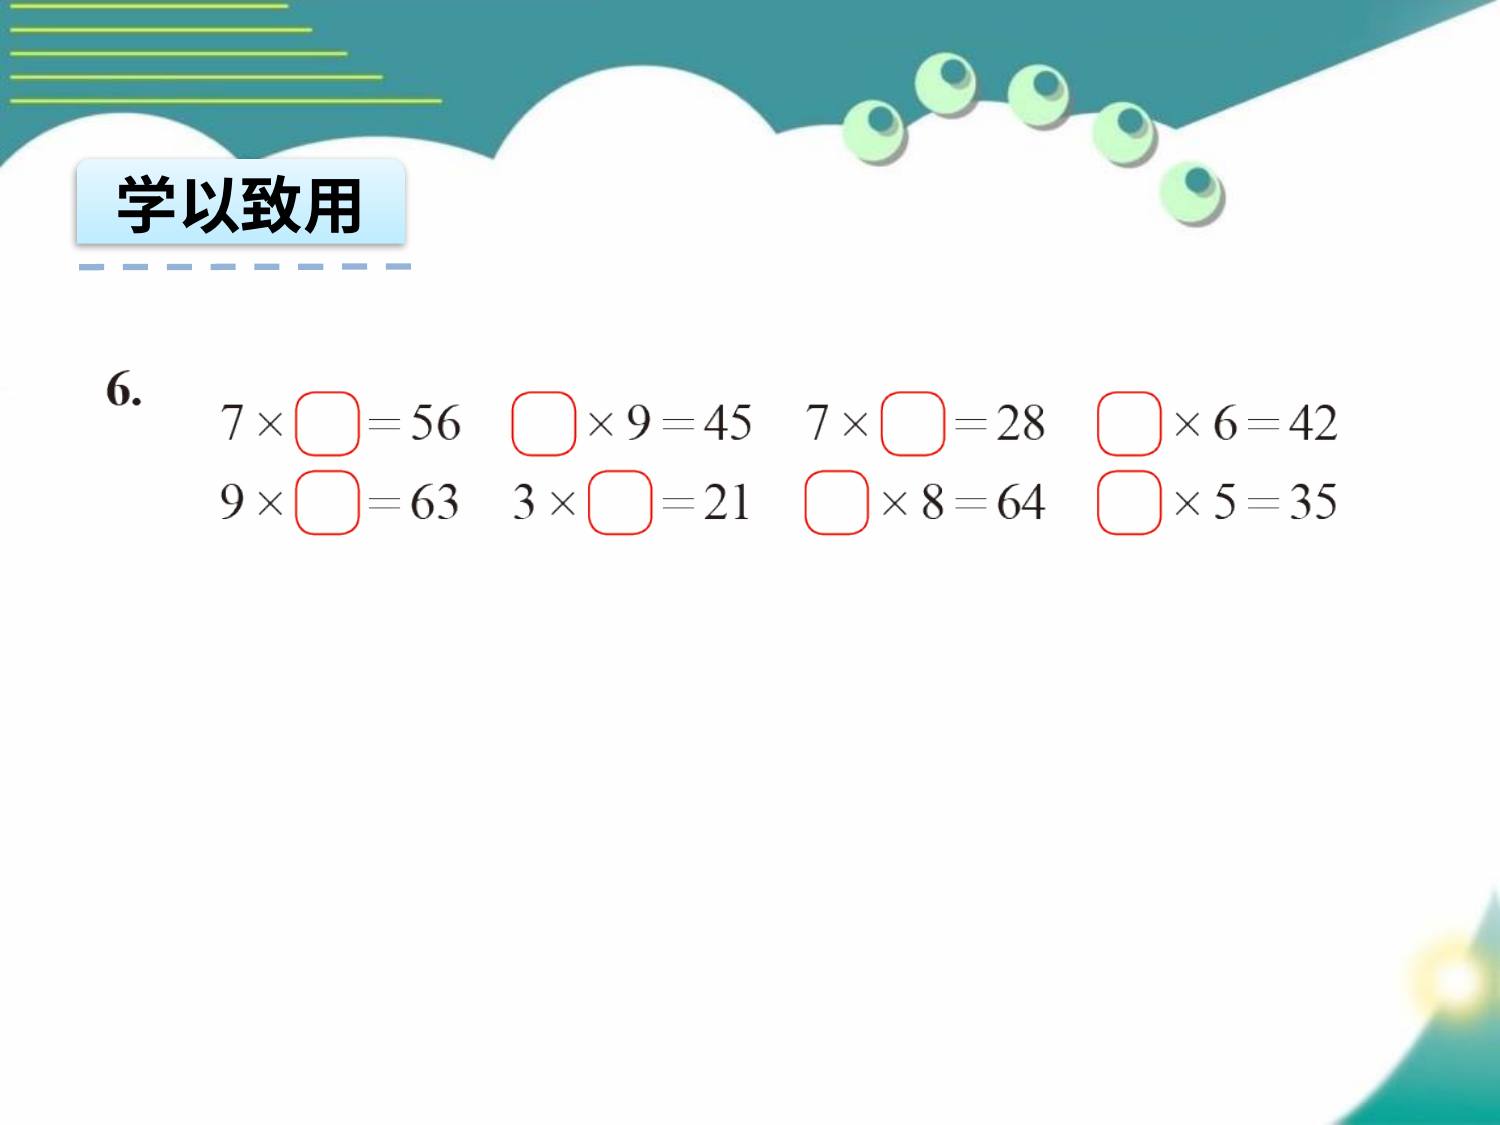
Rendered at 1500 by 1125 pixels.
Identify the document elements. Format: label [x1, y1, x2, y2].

text_box [76, 158, 420, 268]
picture [0, 0, 1500, 1125]
